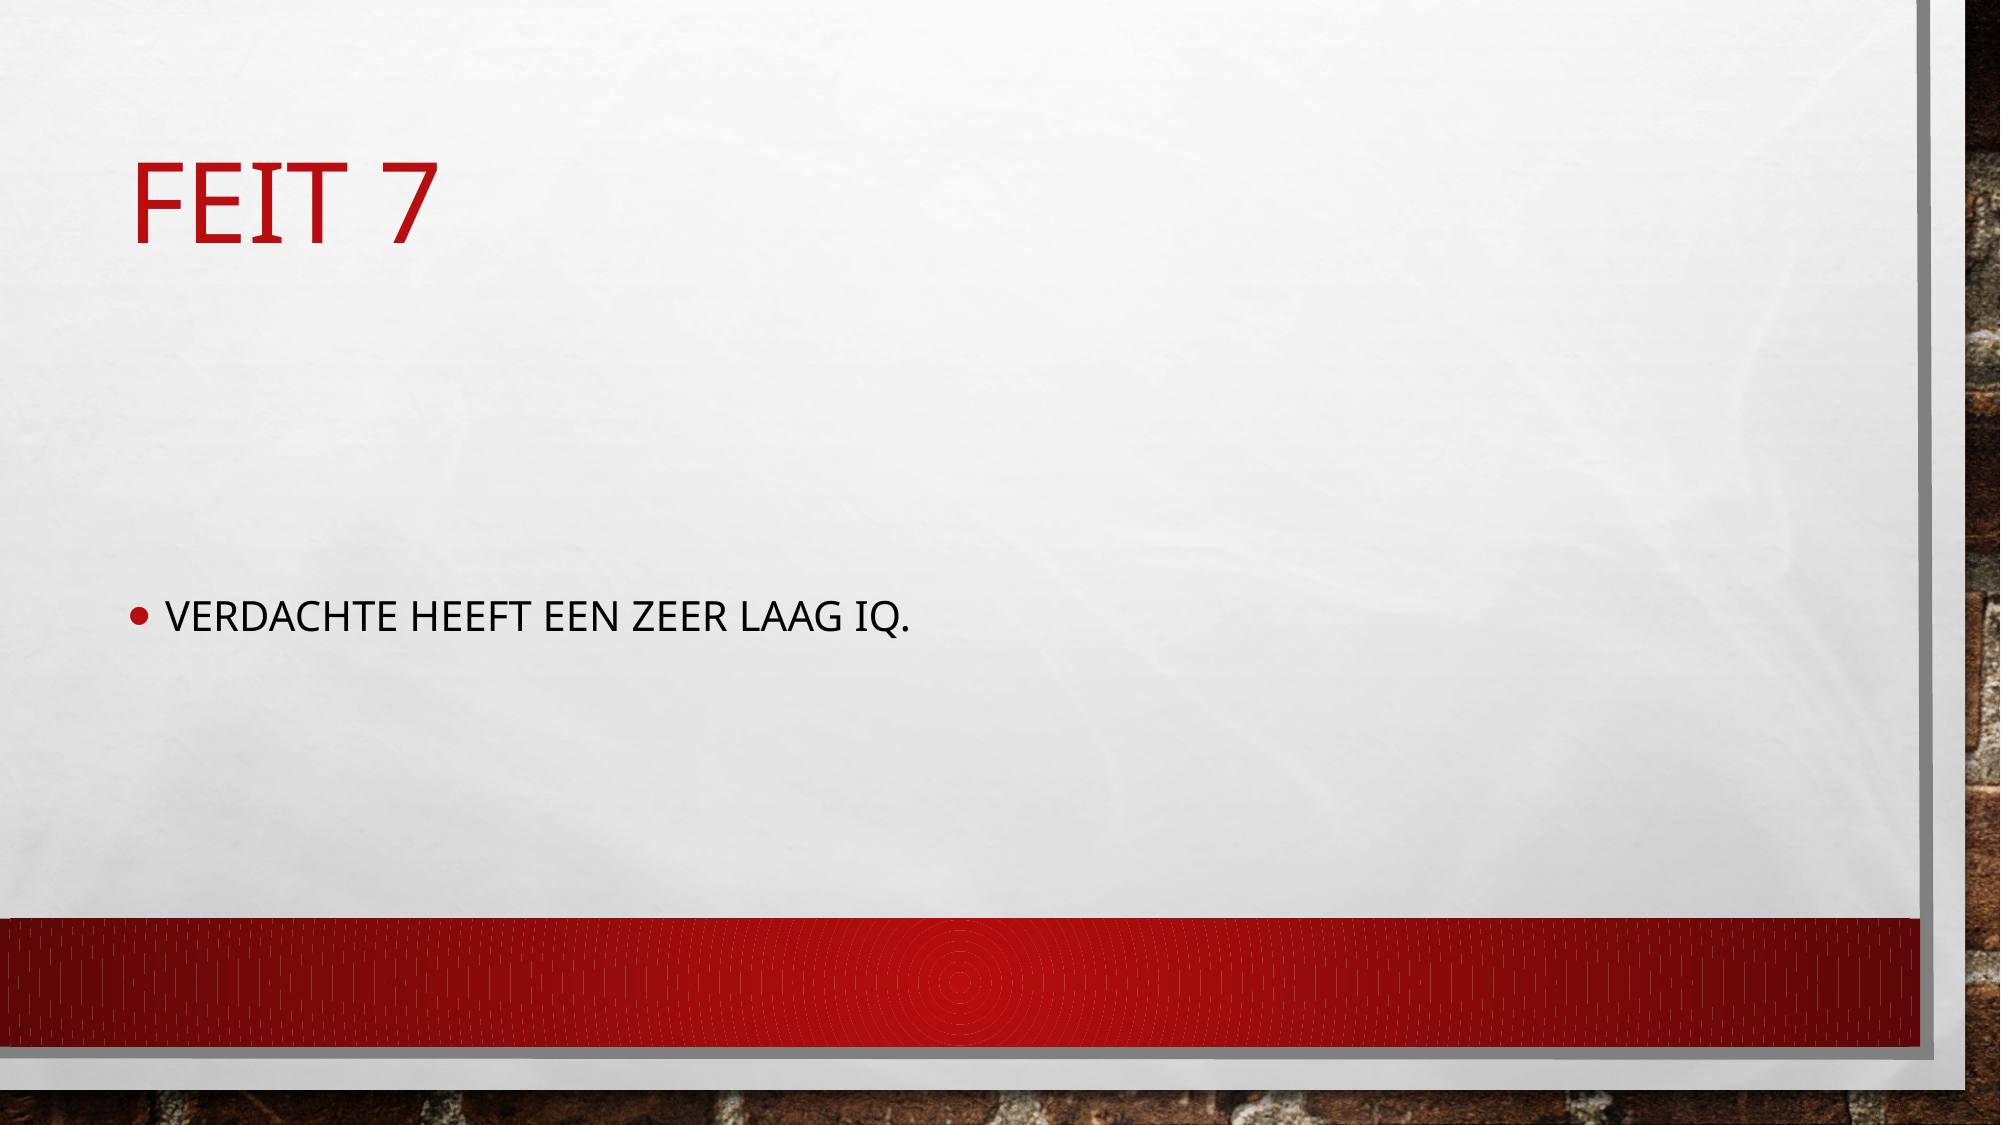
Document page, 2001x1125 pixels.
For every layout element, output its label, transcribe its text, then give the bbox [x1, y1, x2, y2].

title Feit 7 [112, 112, 1818, 302]
picture [0, 0, 2000, 1125]
list Verdachte heeft een zeer laag IQ. [112, 338, 1818, 882]
